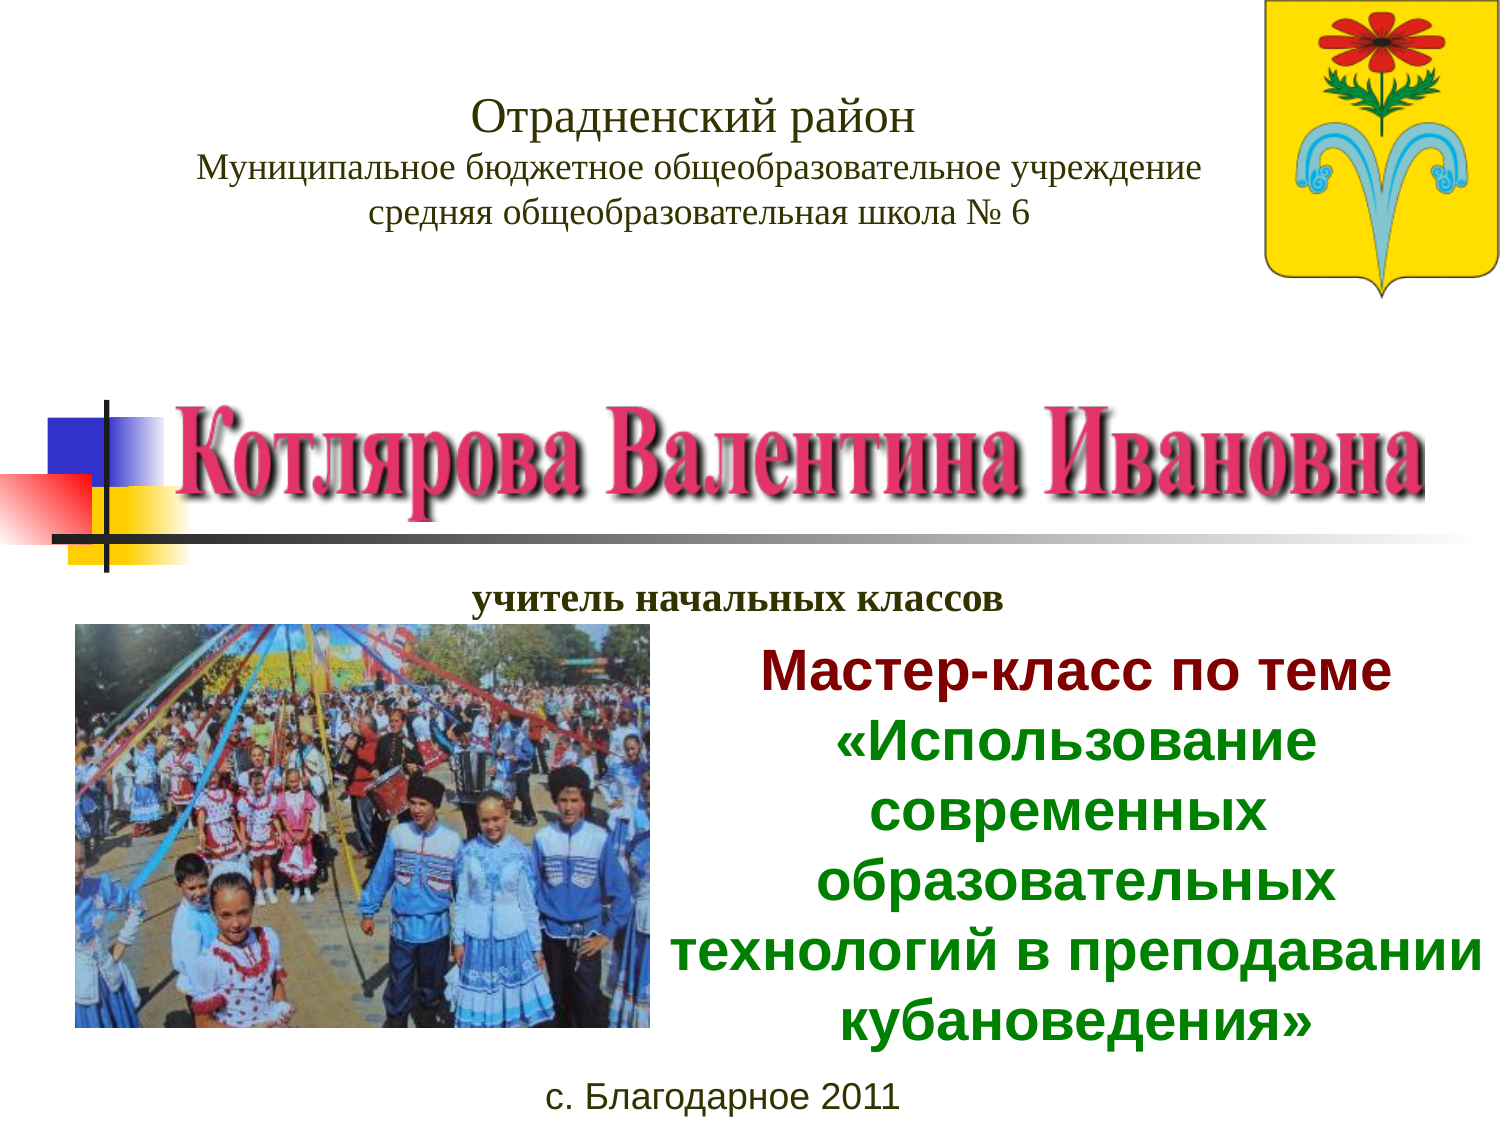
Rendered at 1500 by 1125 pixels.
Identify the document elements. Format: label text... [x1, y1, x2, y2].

text_box Мастер-класс по теме «Использование современных образовательных технологий в преподавании кубановедения» [450, 624, 1500, 1060]
text_box с. Благодарное 2011 [412, 1064, 1034, 1125]
picture [174, 374, 1425, 522]
text_box учитель начальных классов [362, 562, 1125, 624]
text_box Отрадненский район Муниципальное бюджетное общеобразовательное учреждение средняя общеобразовательная школа № 6 [37, 74, 1264, 285]
picture [1264, 0, 1500, 300]
picture [74, 624, 650, 1028]
